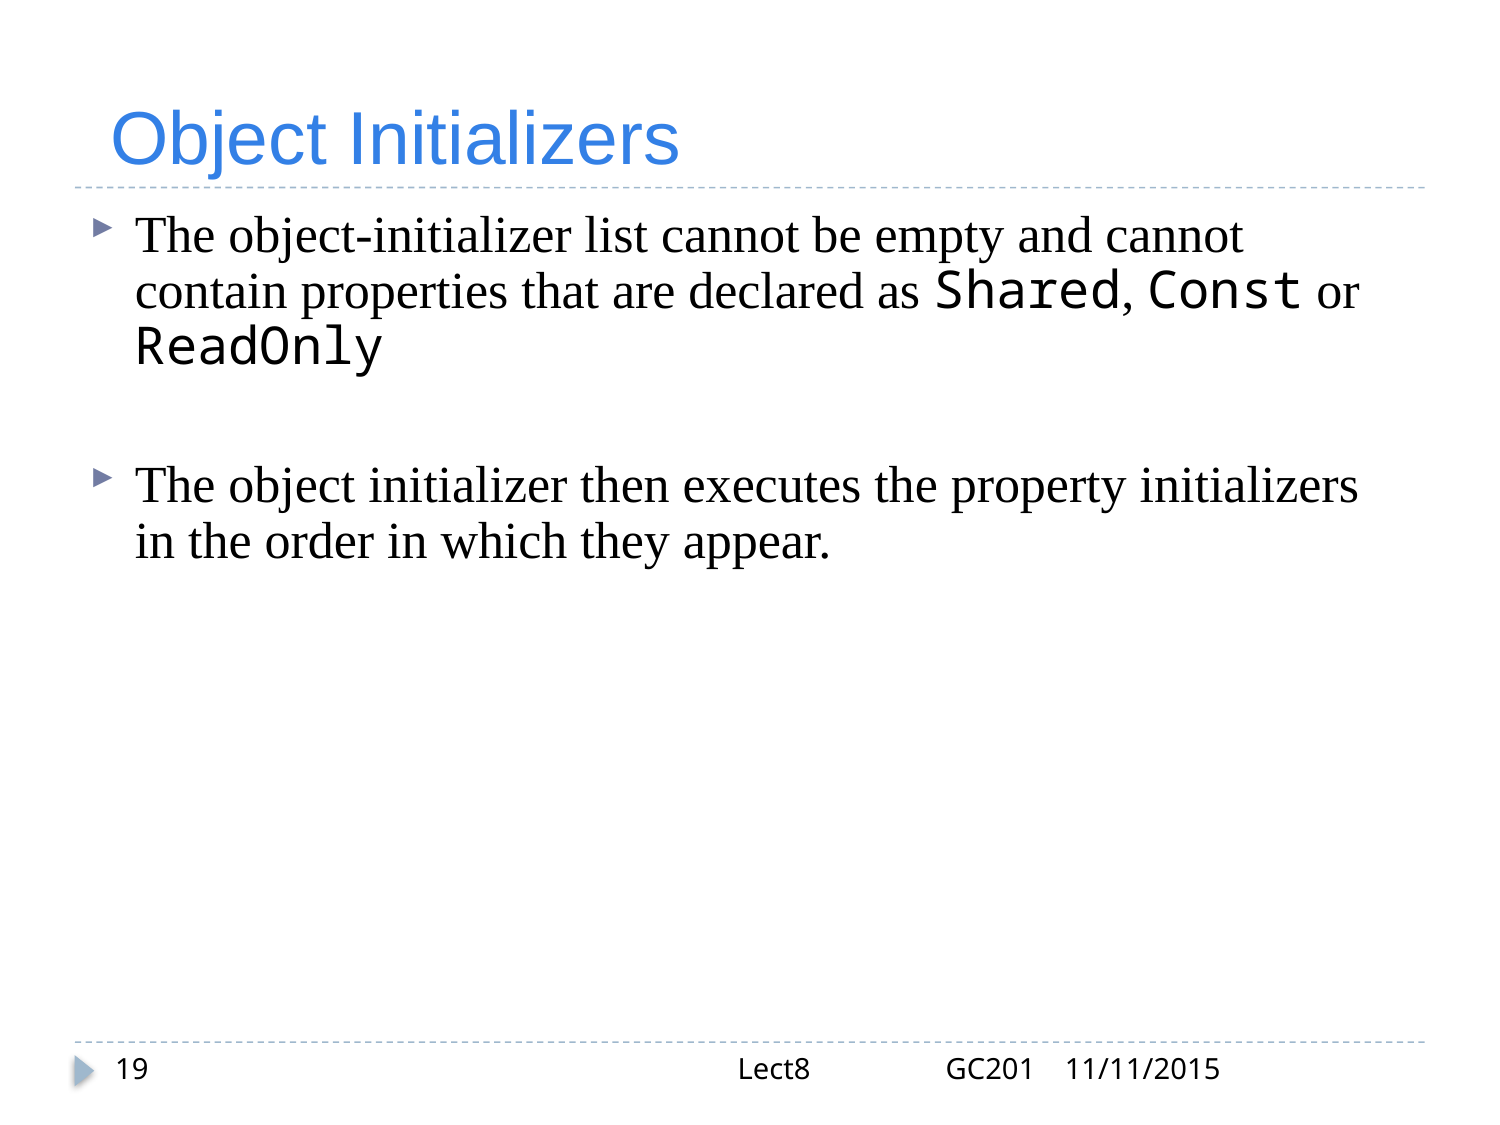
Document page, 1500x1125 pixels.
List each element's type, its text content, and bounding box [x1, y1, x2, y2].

list The object-initializer list cannot be empty and cannot contain properties that are declared as Shared, Const or ReadOnly The object initializer then executes the property initializers in the order in which they appear. [75, 200, 1425, 1006]
title Object Initializers [75, 24, 1425, 188]
footer Lect8 GC201 [475, 1042, 1051, 1103]
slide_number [1051, 1042, 1426, 1103]
slide_number 19 [100, 1042, 426, 1103]
